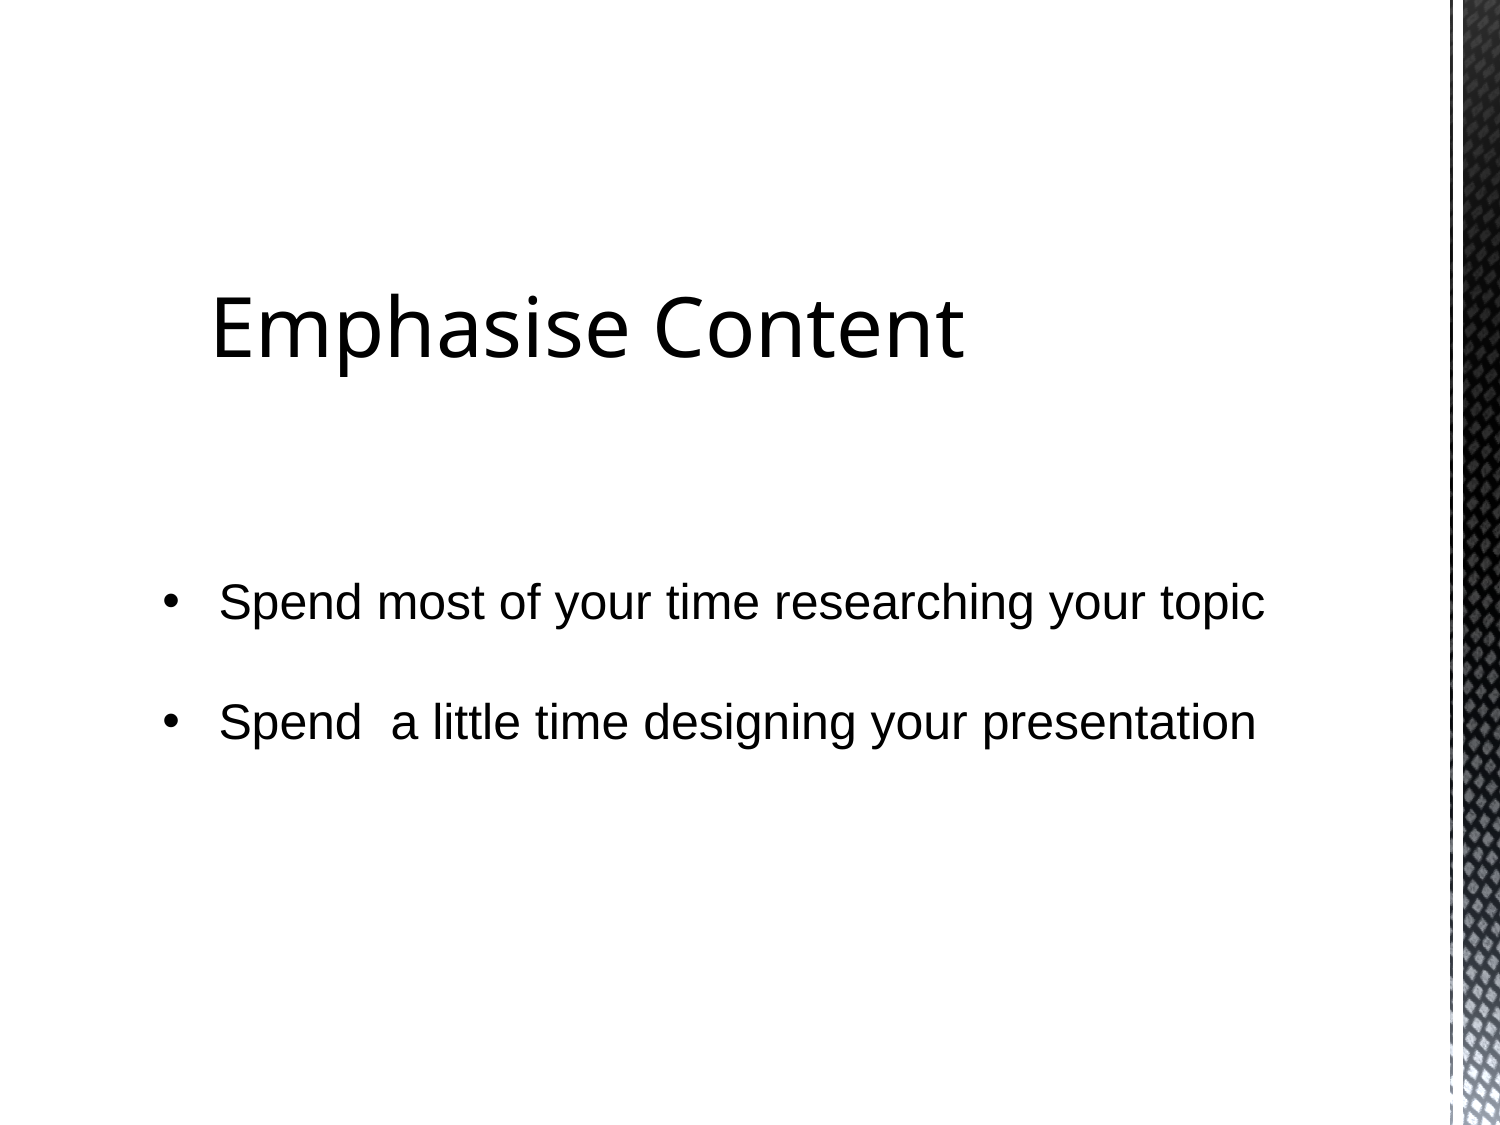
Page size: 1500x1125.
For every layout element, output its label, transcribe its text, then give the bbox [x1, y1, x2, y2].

text_box Emphasise Content [194, 267, 1353, 382]
text_box Spend most of your time researching your topic Spend a little time designing your presentation [147, 562, 1400, 758]
picture [1447, 0, 1500, 1125]
